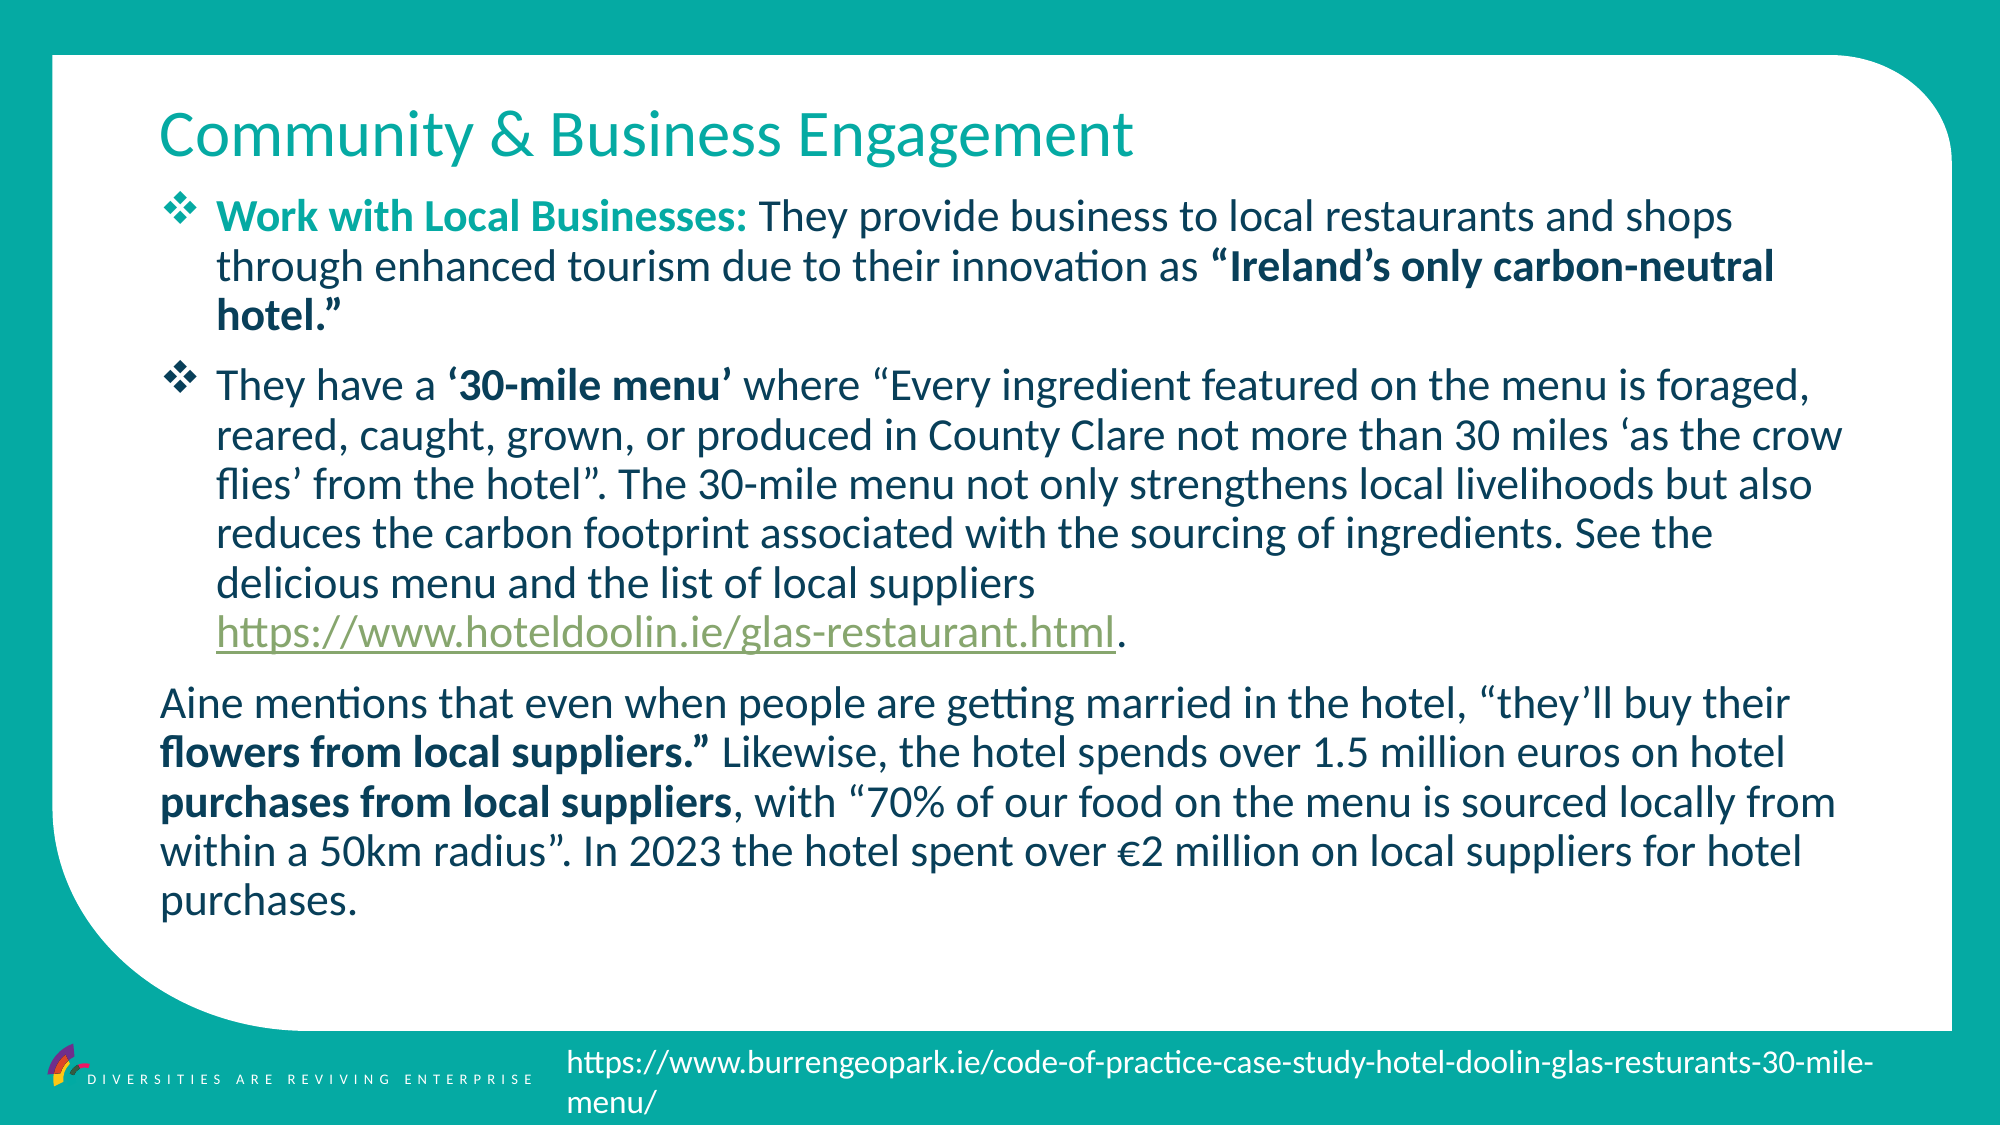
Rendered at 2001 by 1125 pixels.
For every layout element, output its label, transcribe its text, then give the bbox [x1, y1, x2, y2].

text_box https://www.burrengeopark.ie/code-of-practice-case-study-hotel-doolin-glas-resturants-30-mile-menu/ [551, 1032, 1950, 1125]
list Community & Business Engagement [145, 91, 1884, 224]
list Work with Local Businesses: They provide business to local restaurants and shops through enhanced tourism due to their innovation as “Ireland’s only carbon-neutral hotel.” They have a ‘30-mile menu’ where “Every ingredient featured on the menu is foraged, reared, caught, grown, or produced in County Clare not more than 30 miles ‘as the crow flies’ from the hotel”. The 30-mile menu not only strengthens local livelihoods but also reduces the carbon footprint associated with the sourcing of ingredients. See the delicious menu and the list of local suppliers https://www.hoteldoolin.ie/glas-restaurant.html. Aine mentions that even when people are getting married in the hotel, “they’ll buy their flowers from local suppliers.” Likewise, the hotel spends over 1.5 million euros on hotel purchases from local suppliers, with “70% of our food on the menu is sourced locally from within a 50km radius”. In 2023 the hotel spent over €2 million on local suppliers for hotel purchases. [145, 224, 1869, 817]
